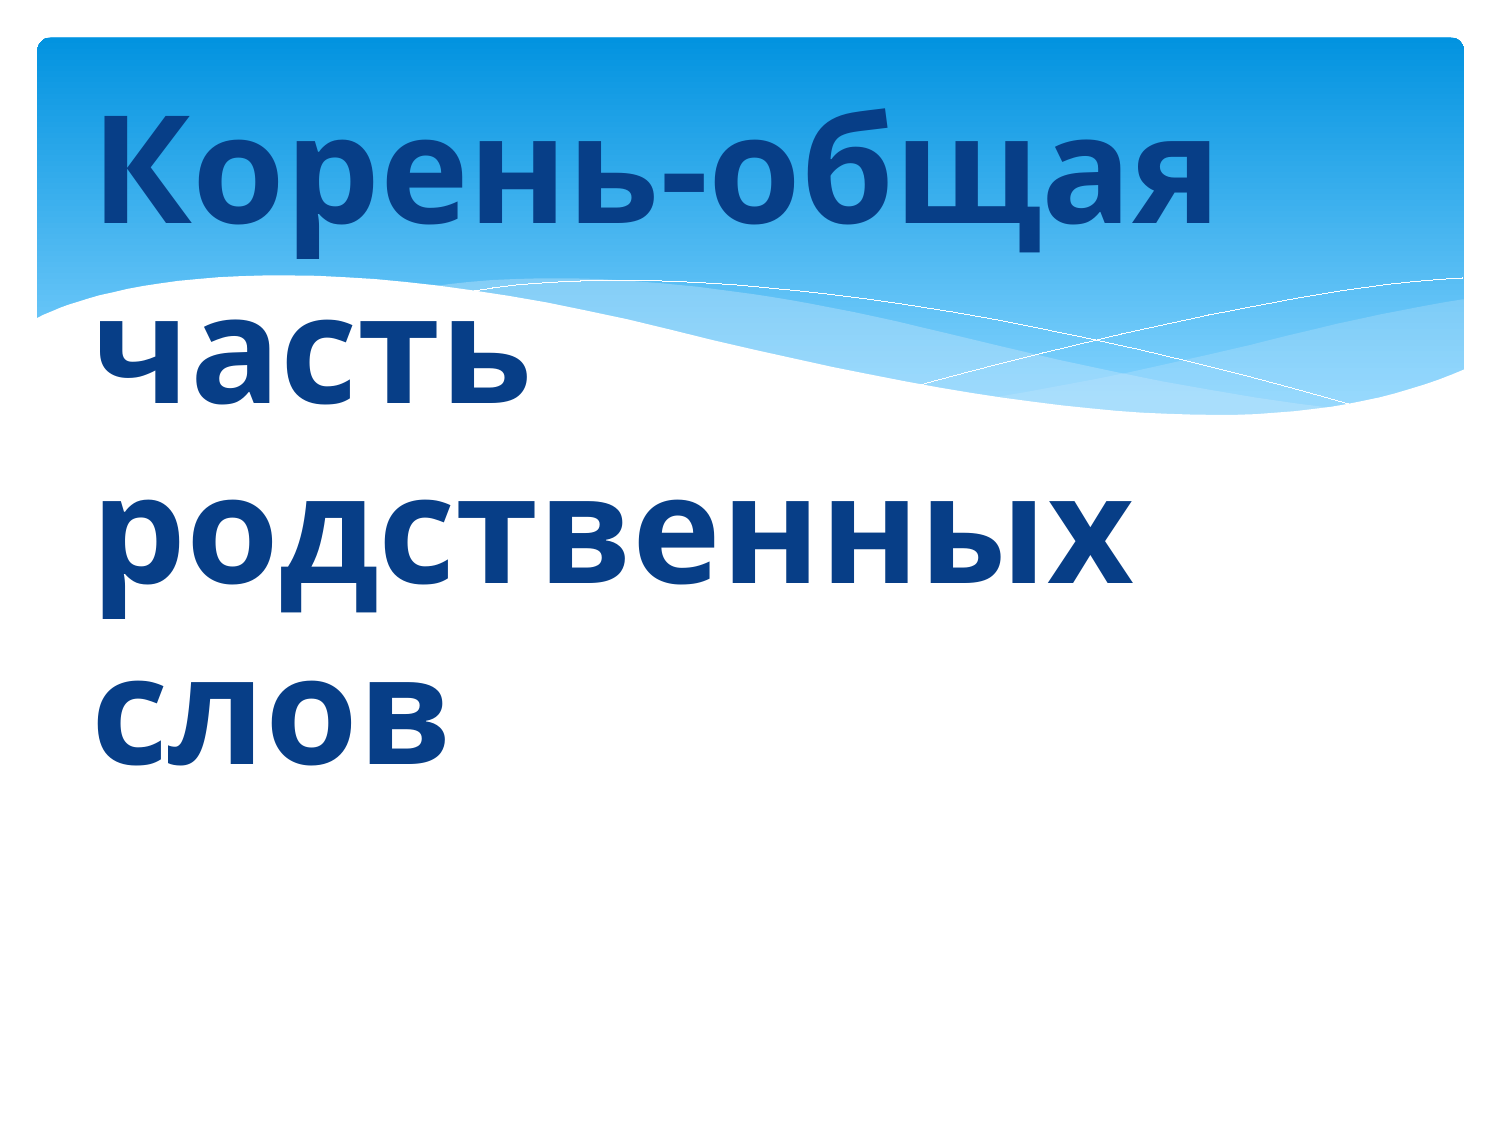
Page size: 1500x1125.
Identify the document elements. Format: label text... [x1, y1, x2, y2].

list Корень-общая часть родственных слов [76, 66, 1427, 809]
